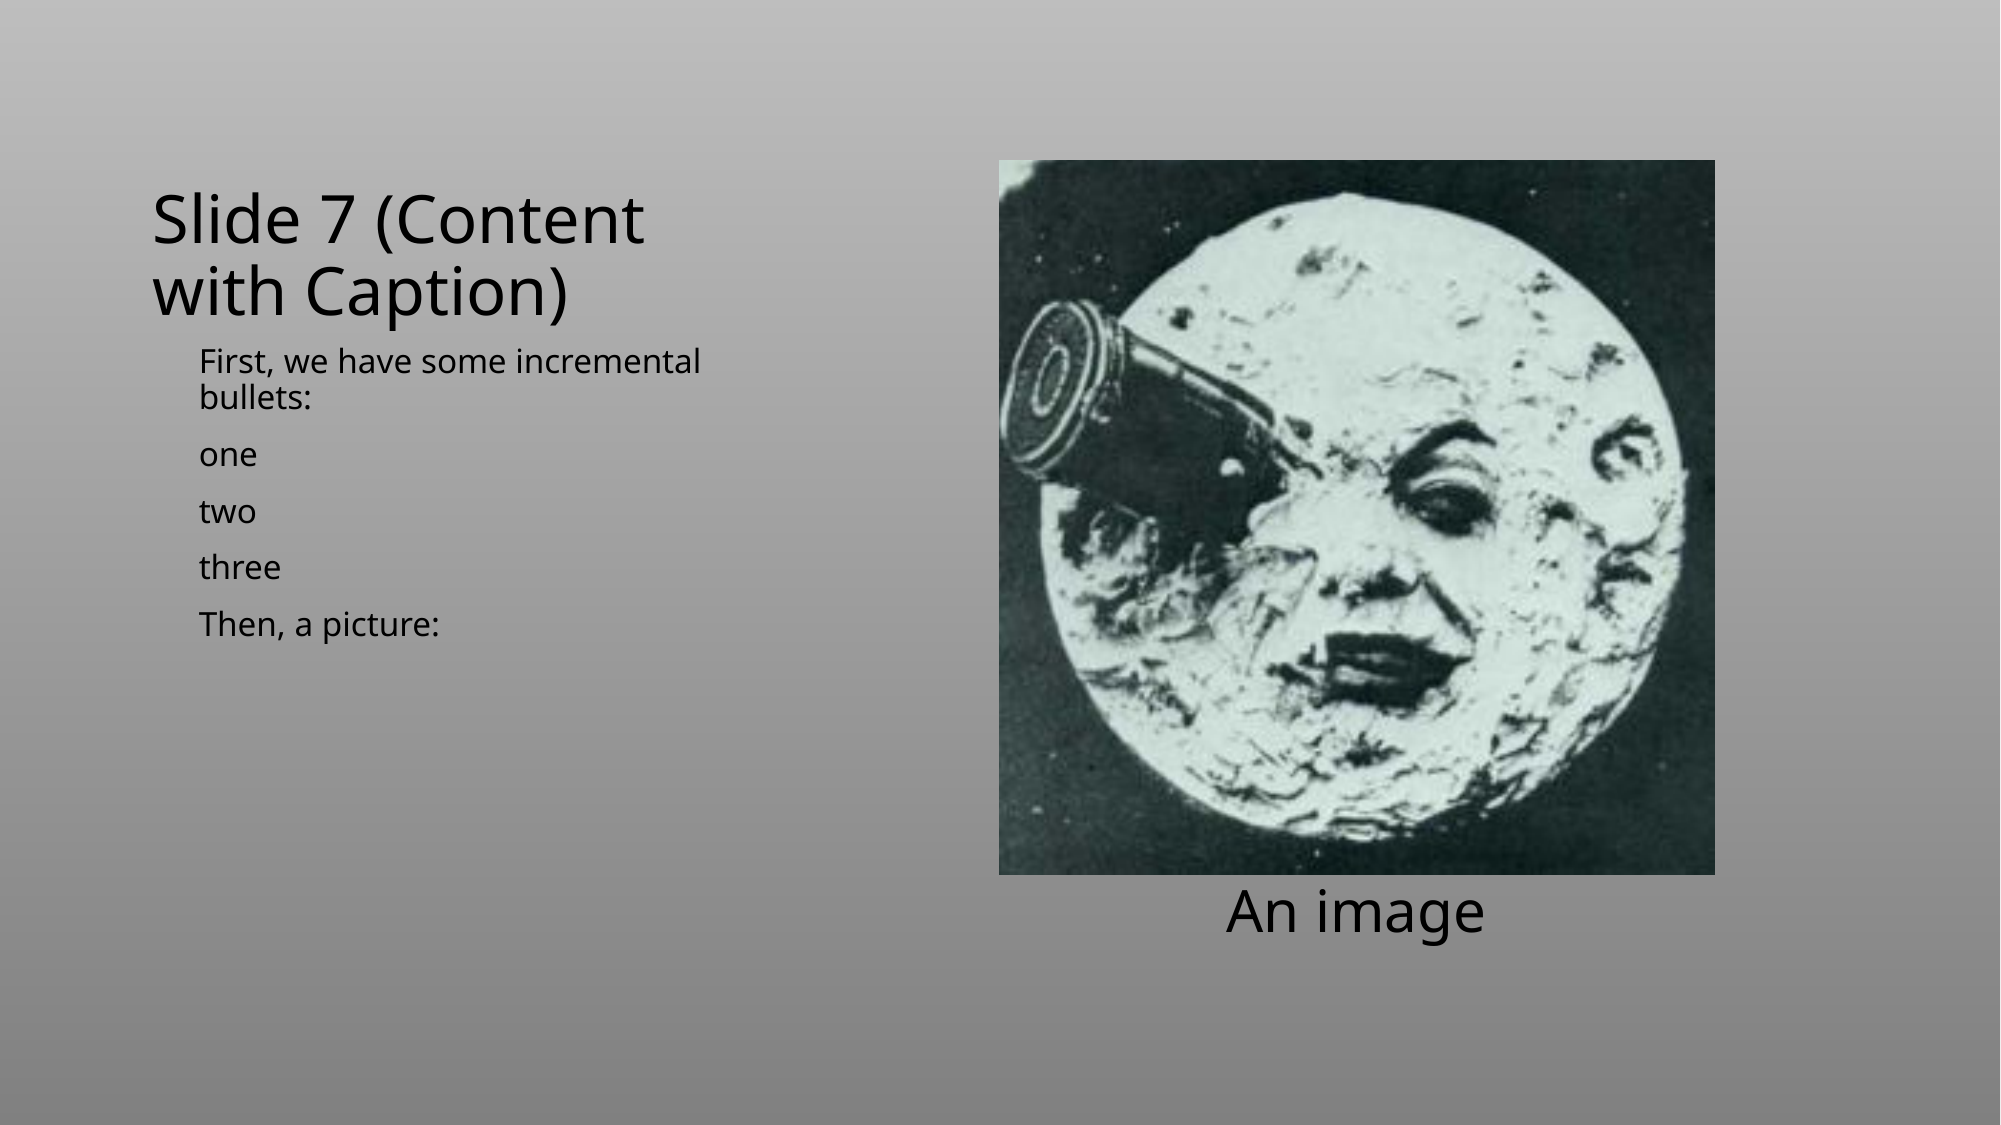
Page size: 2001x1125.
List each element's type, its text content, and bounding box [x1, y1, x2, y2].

list First, we have some incremental bullets: one two three Then, a picture: [183, 337, 783, 963]
title Slide 7 (Content with Caption) [137, 75, 783, 338]
picture [0, 0, 2001, 1125]
list An image [849, 875, 1863, 959]
